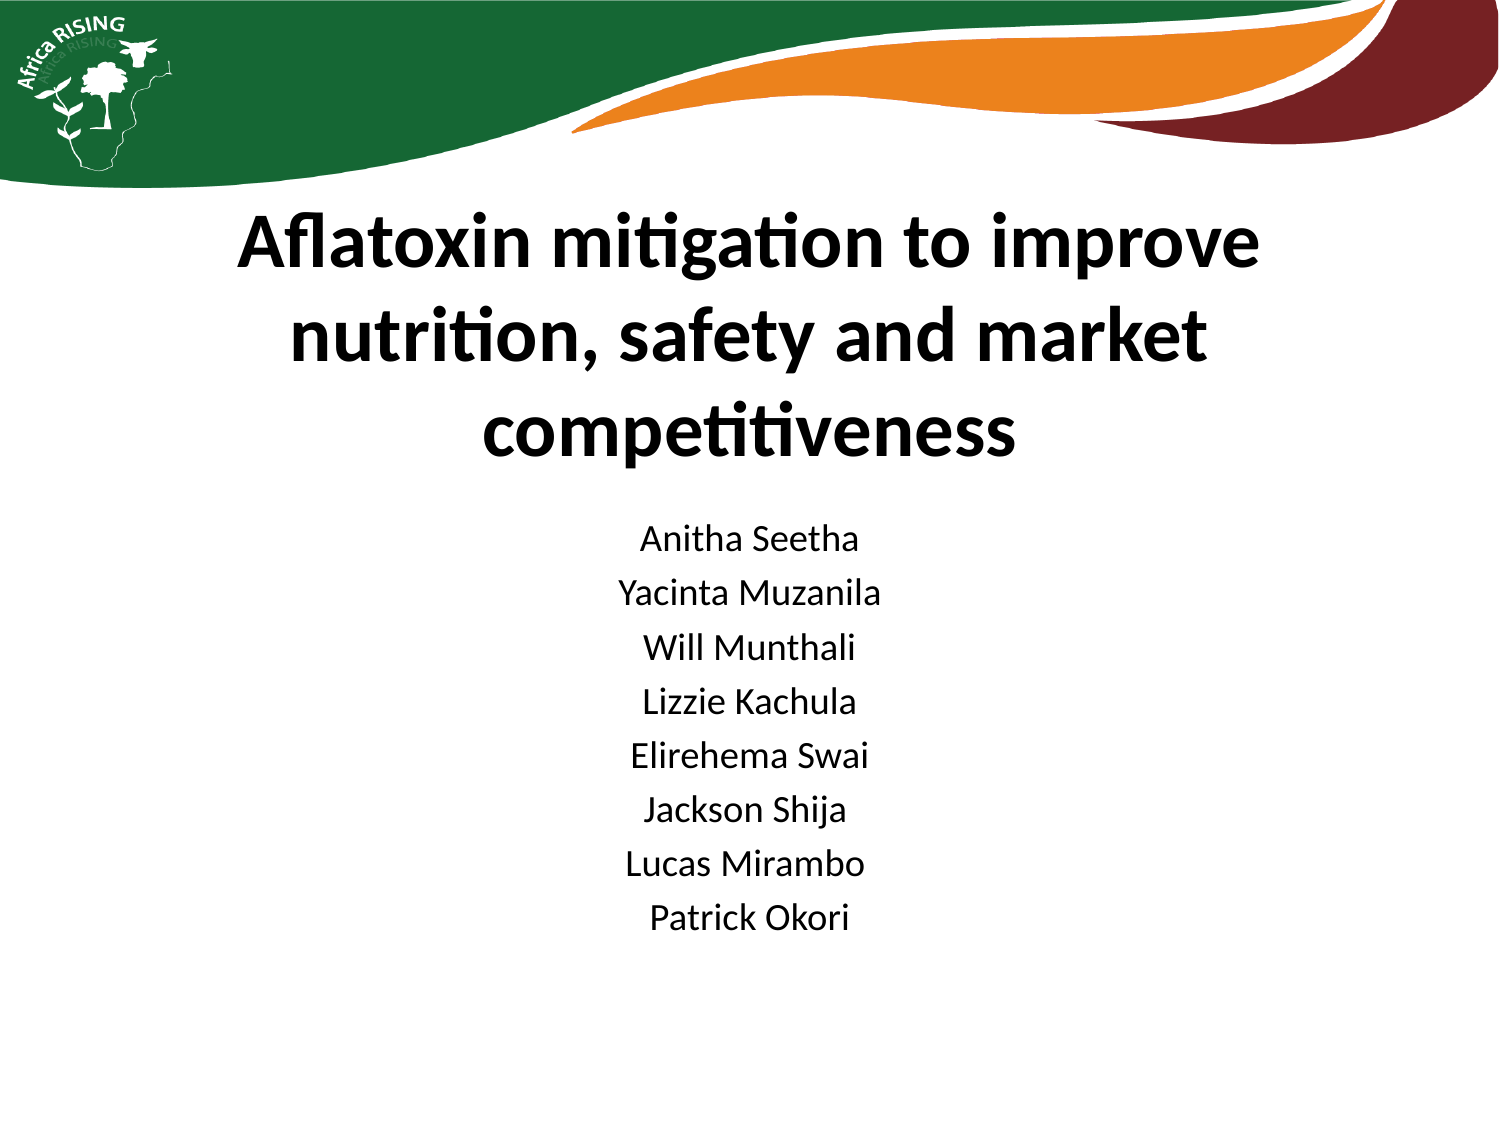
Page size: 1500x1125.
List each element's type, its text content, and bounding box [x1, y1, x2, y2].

picture [0, 0, 1499, 188]
subtitle Anitha Seetha Yacinta Muzanila Will Munthali Lizzie Kachula Elirehema Swai Jackson Shija Lucas Mirambo Patrick Okori [225, 505, 1275, 952]
title Aflatoxin mitigation to improve nutrition, safety and market competitiveness [112, 180, 1388, 480]
